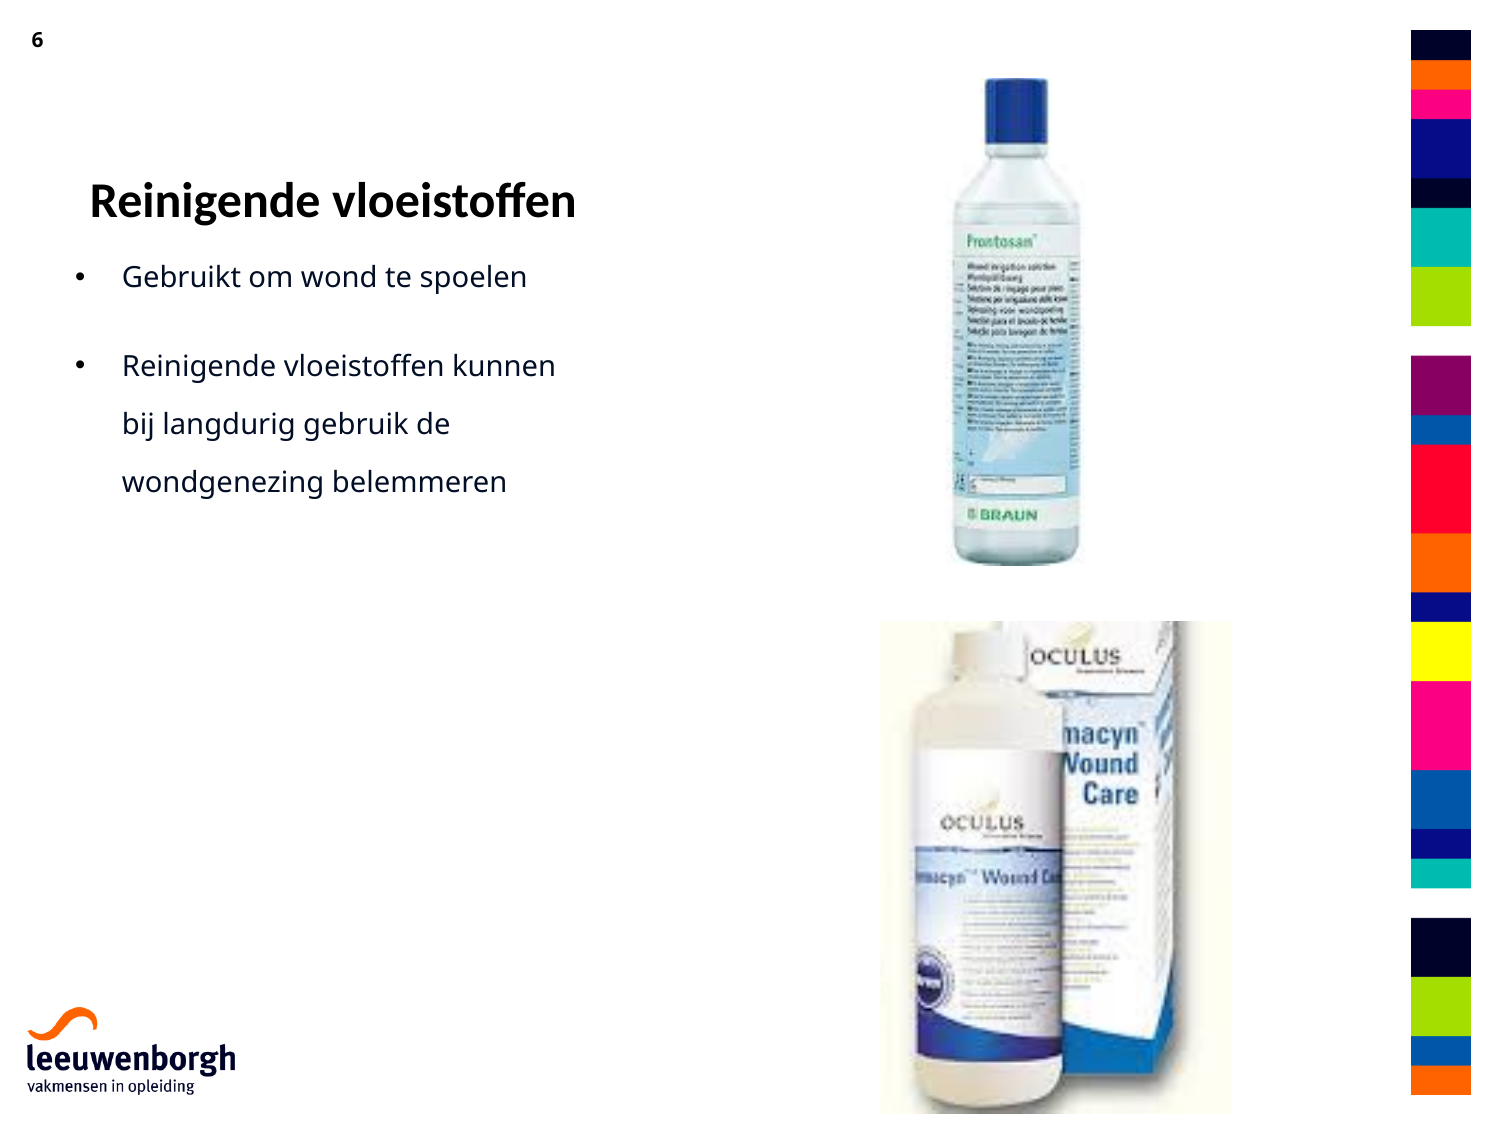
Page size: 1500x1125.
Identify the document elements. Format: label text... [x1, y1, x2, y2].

picture [1411, 30, 1471, 1095]
picture [27, 1007, 235, 1095]
title Reinigende vloeistoffen [74, 44, 633, 236]
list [773, 77, 1261, 566]
picture [879, 620, 1233, 1123]
list Gebruikt om wond te spoelen Reinigende vloeistoffen kunnen bij langdurig gebruik de wondgenezing belemmeren [74, 235, 569, 1006]
